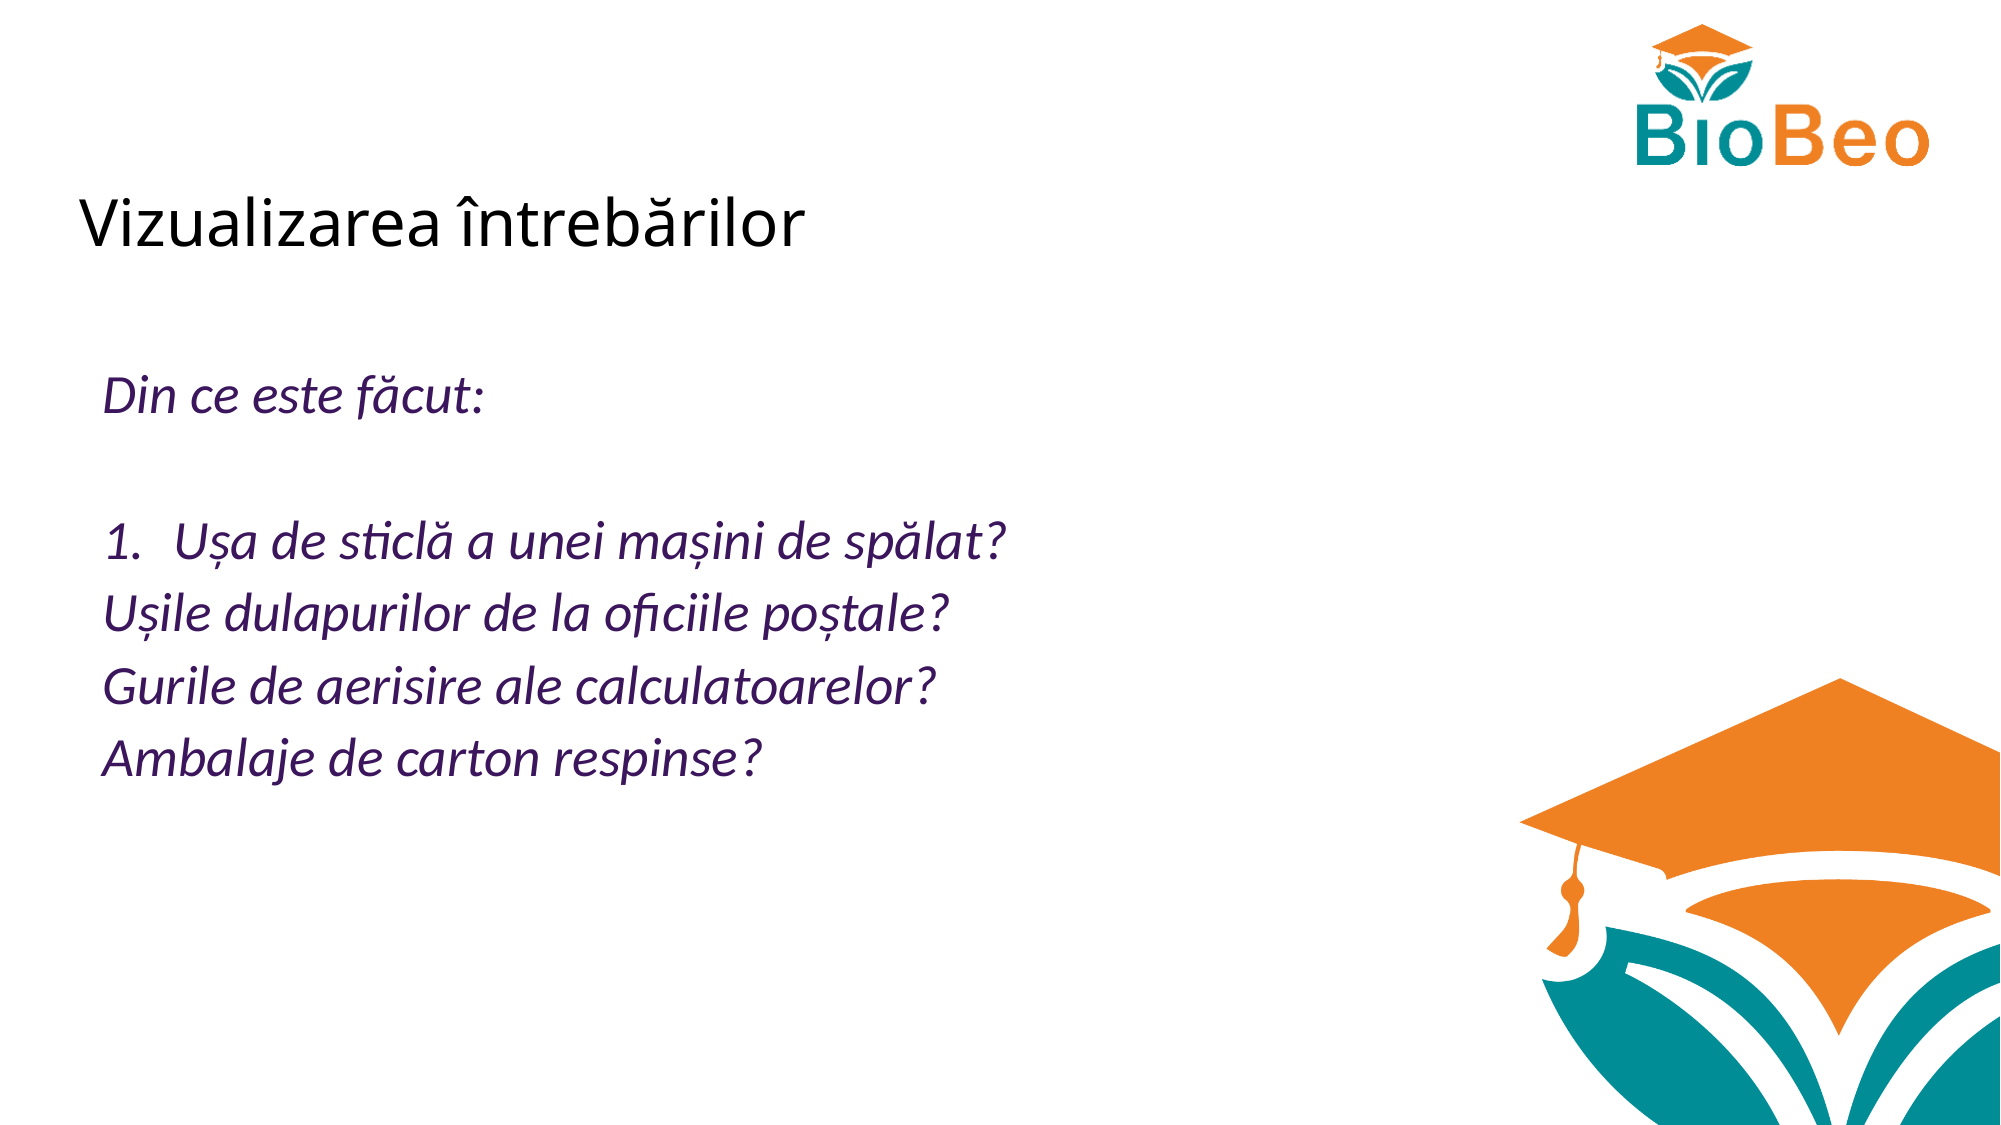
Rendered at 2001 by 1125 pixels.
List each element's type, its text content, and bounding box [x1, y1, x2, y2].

list Din ce este făcut: Ușa de sticlă a unei mașini de spălat? Ușile dulapurilor de la oficiile poștale? Gurile de aerisire ale calculatoarelor? Ambalaje de carton respinse? [94, 363, 1958, 825]
picture [1635, 22, 1931, 168]
picture [1478, 618, 2000, 1125]
title Vizualizarea întrebărilor [71, 185, 1933, 267]
